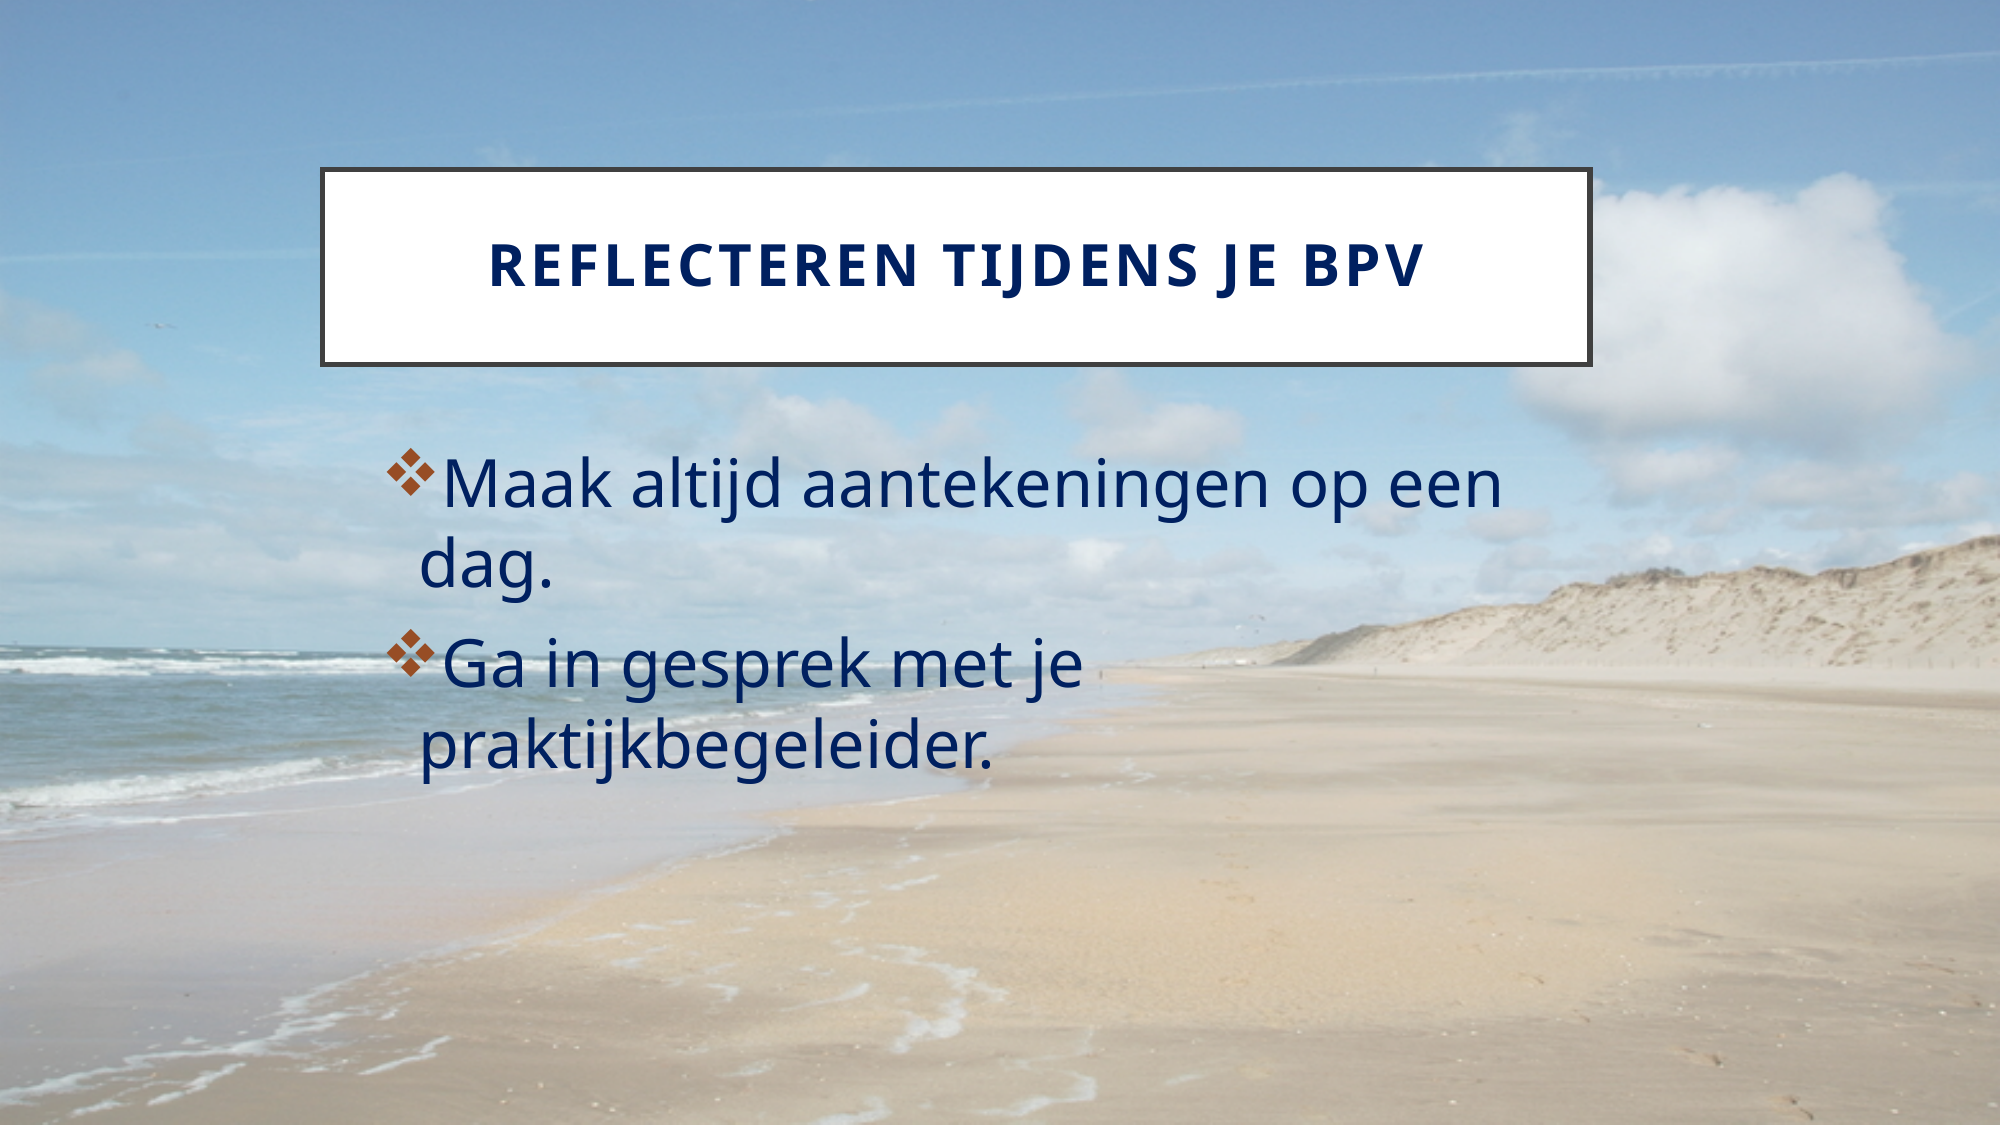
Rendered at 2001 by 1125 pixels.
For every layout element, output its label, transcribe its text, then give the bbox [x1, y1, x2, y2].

title Reflecteren tijdens je BPV [320, 167, 1593, 367]
list Maak altijd aantekeningen op een dag. Ga in gesprek met je praktijkbegeleider. [366, 432, 1634, 942]
